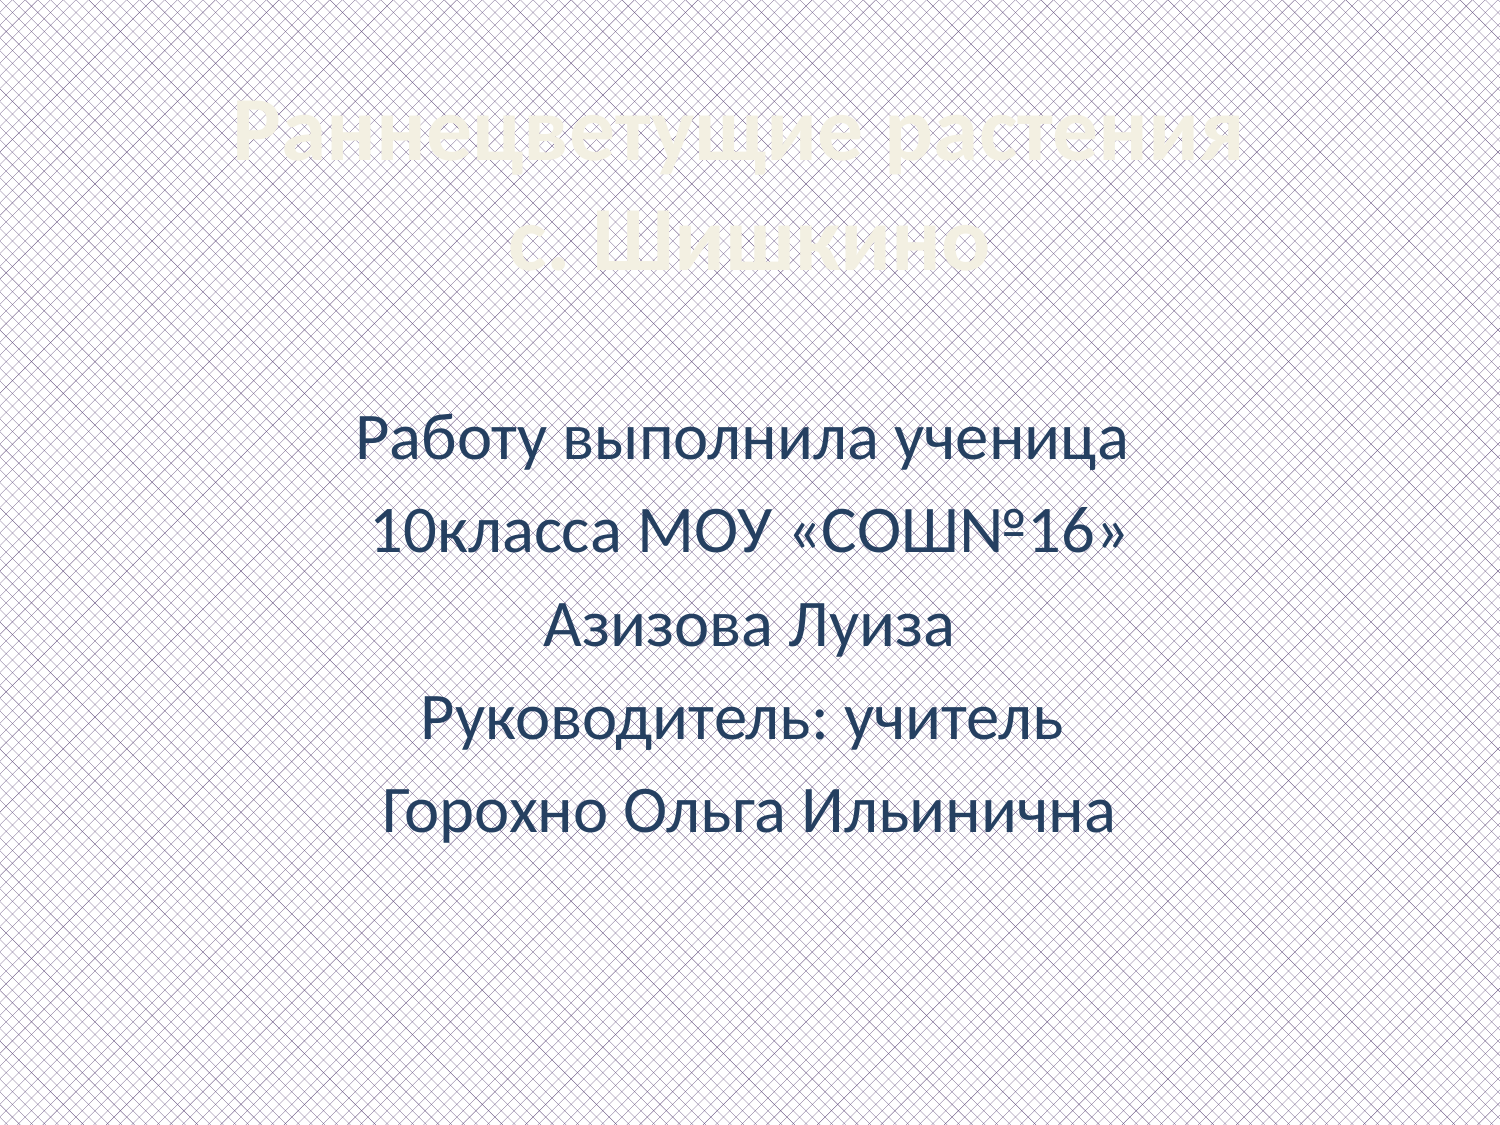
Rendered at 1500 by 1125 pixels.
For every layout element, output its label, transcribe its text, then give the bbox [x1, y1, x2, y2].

title Раннецветущие растения с. Шишкино [112, 42, 1388, 315]
subtitle Работу выполнила ученица 10класса МОУ «СОШ№16» Азизова Луиза Руководитель: учитель Горохно Ольга Ильинична [225, 385, 1275, 925]
